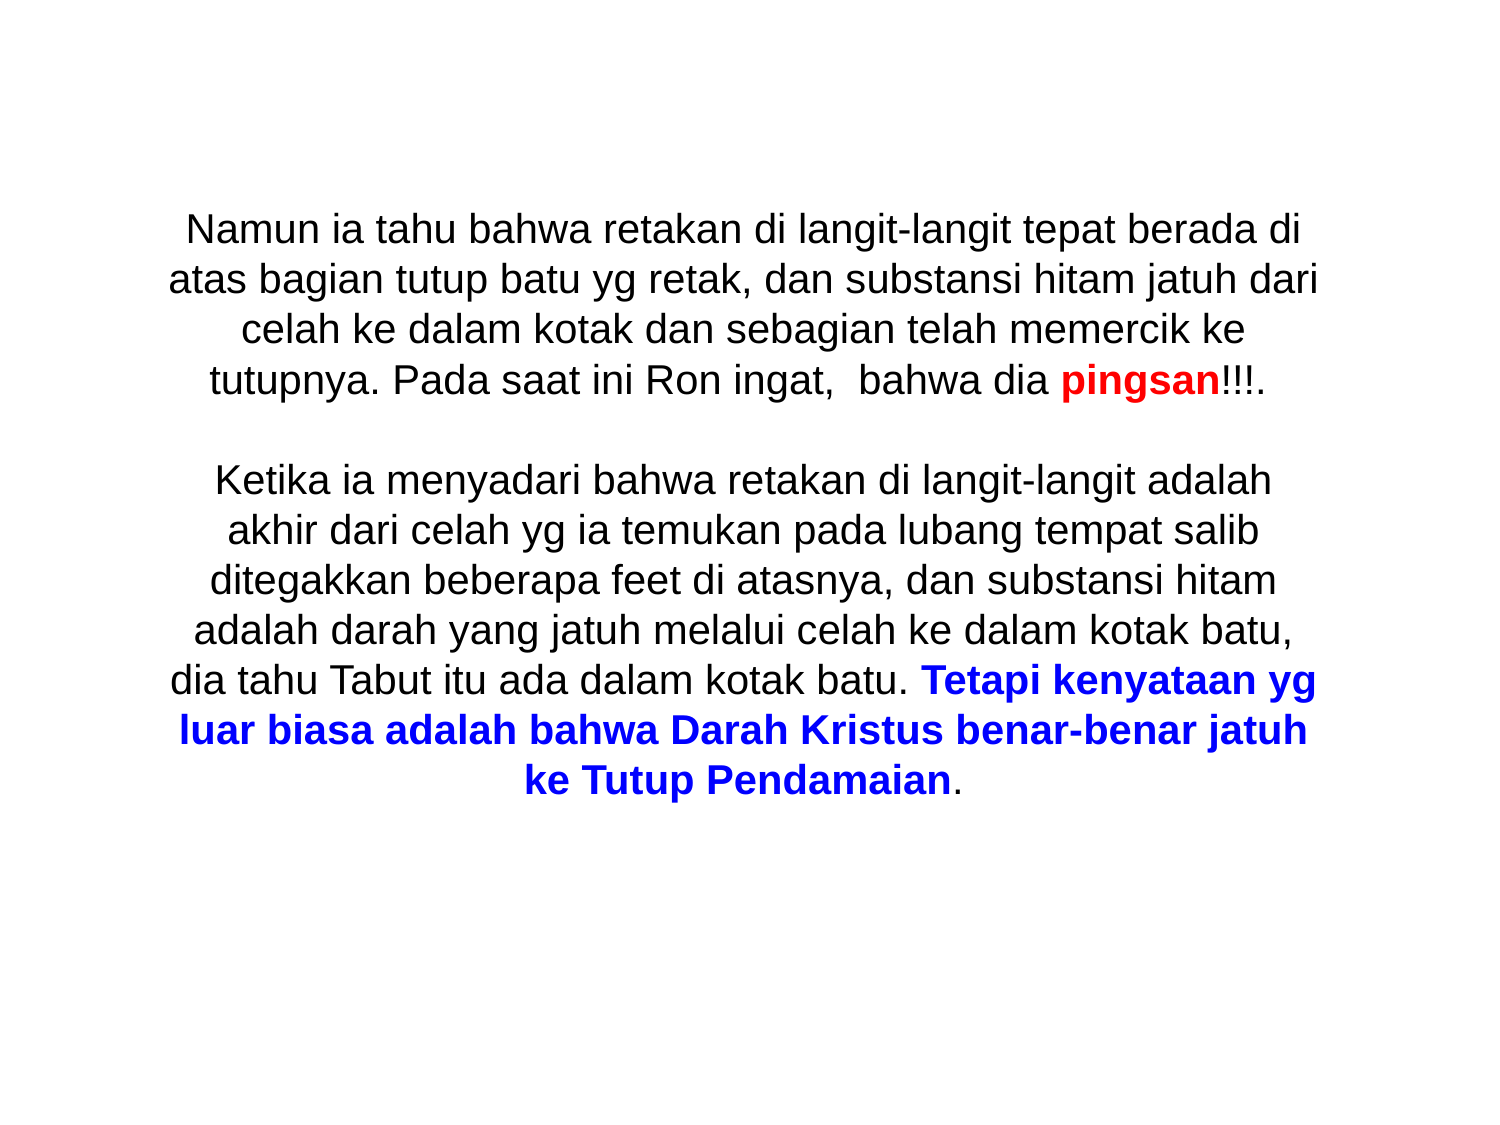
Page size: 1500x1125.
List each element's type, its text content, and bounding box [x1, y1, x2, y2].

title Namun ia tahu bahwa retakan di langit-langit tepat berada di atas bagian tutup batu yg retak, dan substansi hitam jatuh dari celah ke dalam kotak dan sebagian telah memercik ke tutupnya. Pada saat ini Ron ingat, bahwa dia pingsan!!!. Ketika ia menyadari bahwa retakan di langit-langit adalah akhir dari celah yg ia temukan pada lubang tempat salib ditegakkan beberapa feet di atasnya, dan substansi hitam adalah darah yang jatuh melalui celah ke dalam kotak batu, dia tahu Tabut itu ada dalam kotak batu. Tetapi kenyataan yg luar biasa adalah bahwa Darah Kristus benar-benar jatuh ke Tutup Pendamaian. [150, 262, 1338, 843]
